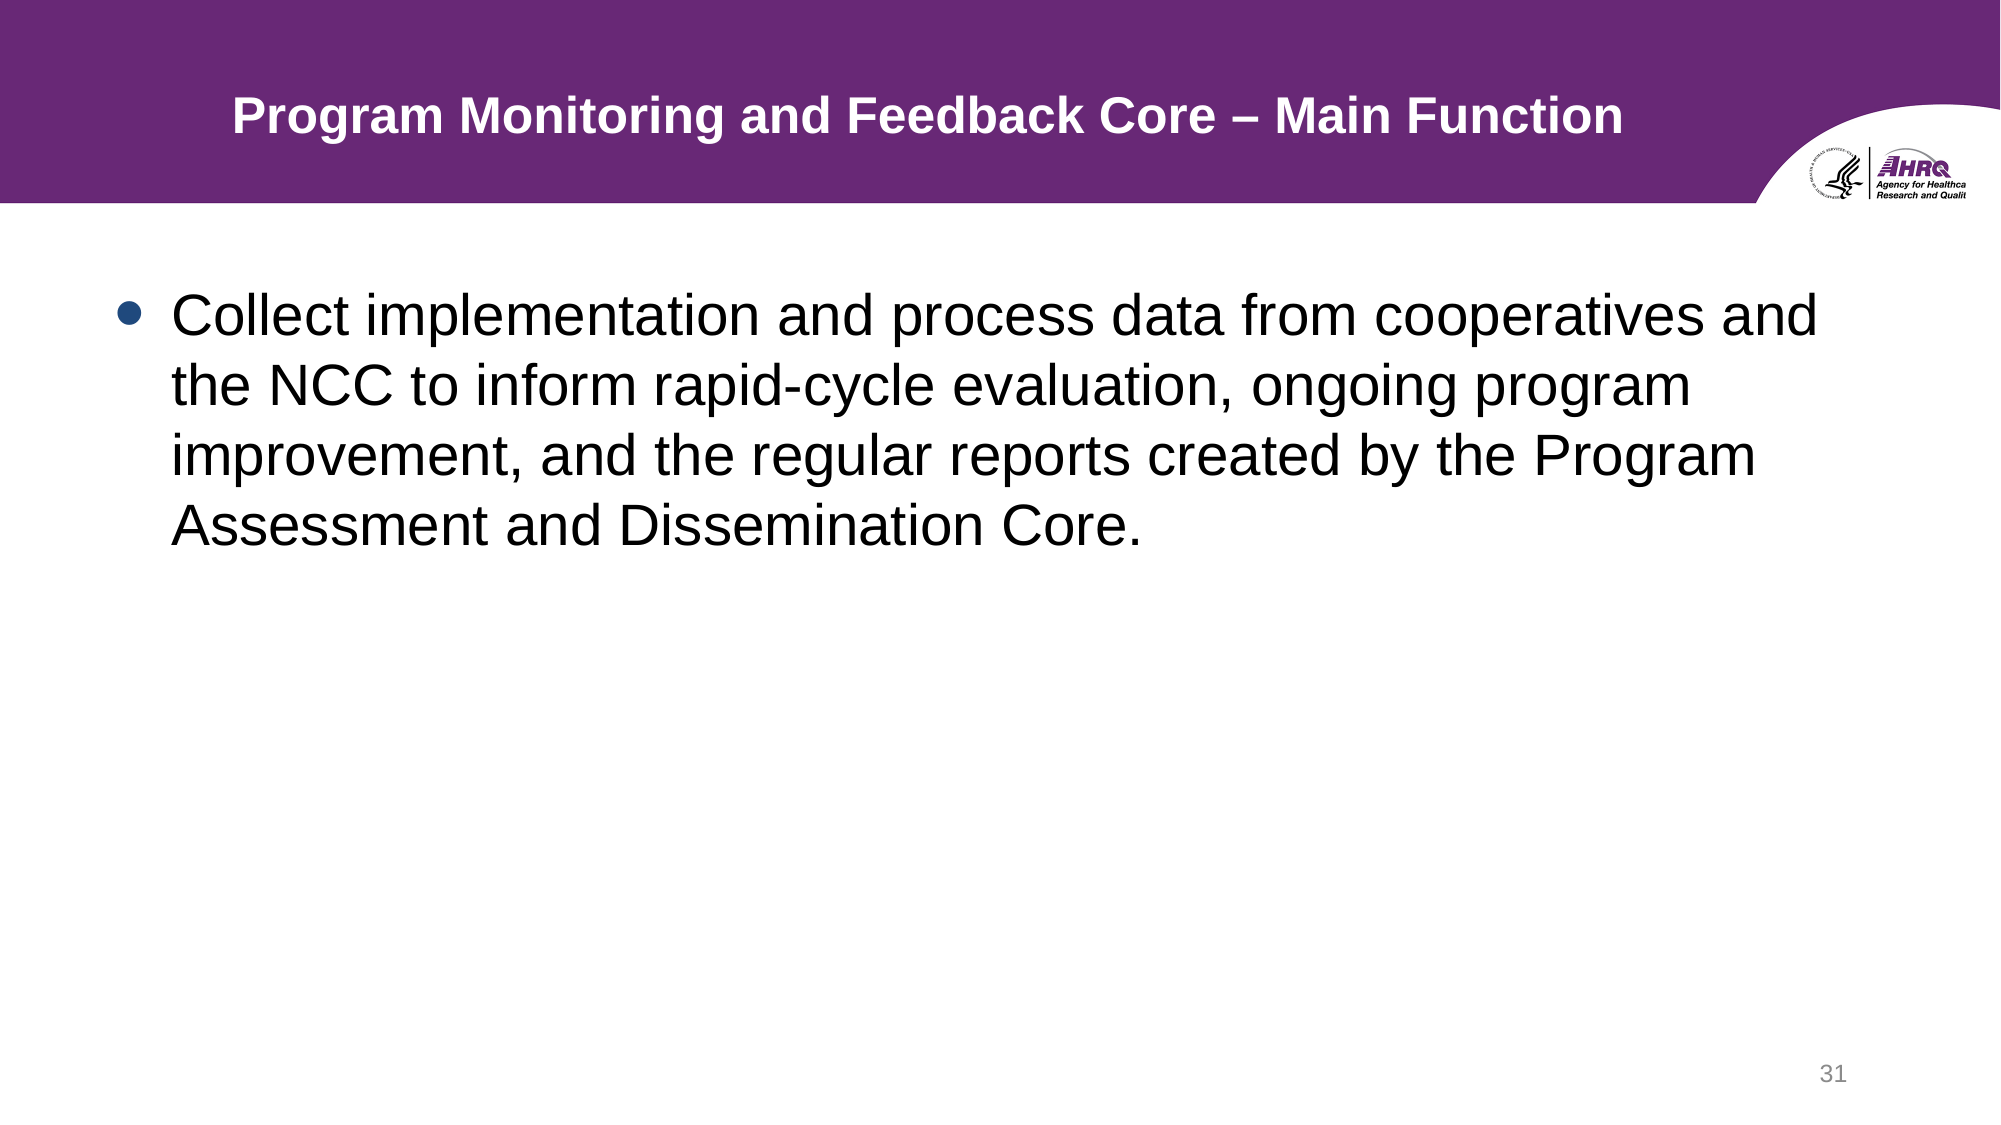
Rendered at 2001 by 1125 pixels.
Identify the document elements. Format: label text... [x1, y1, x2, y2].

slide_number 31 [1412, 1042, 1863, 1103]
title Program Monitoring and Feedback Core – Main Function [176, 61, 1681, 164]
picture [0, 0, 2001, 1125]
list Collect implementation and process data from cooperatives and the NCC to inform rapid-cycle evaluation, ongoing program improvement, and the regular reports created by the Program Assessment and Dissemination Core. [99, 270, 1900, 1013]
